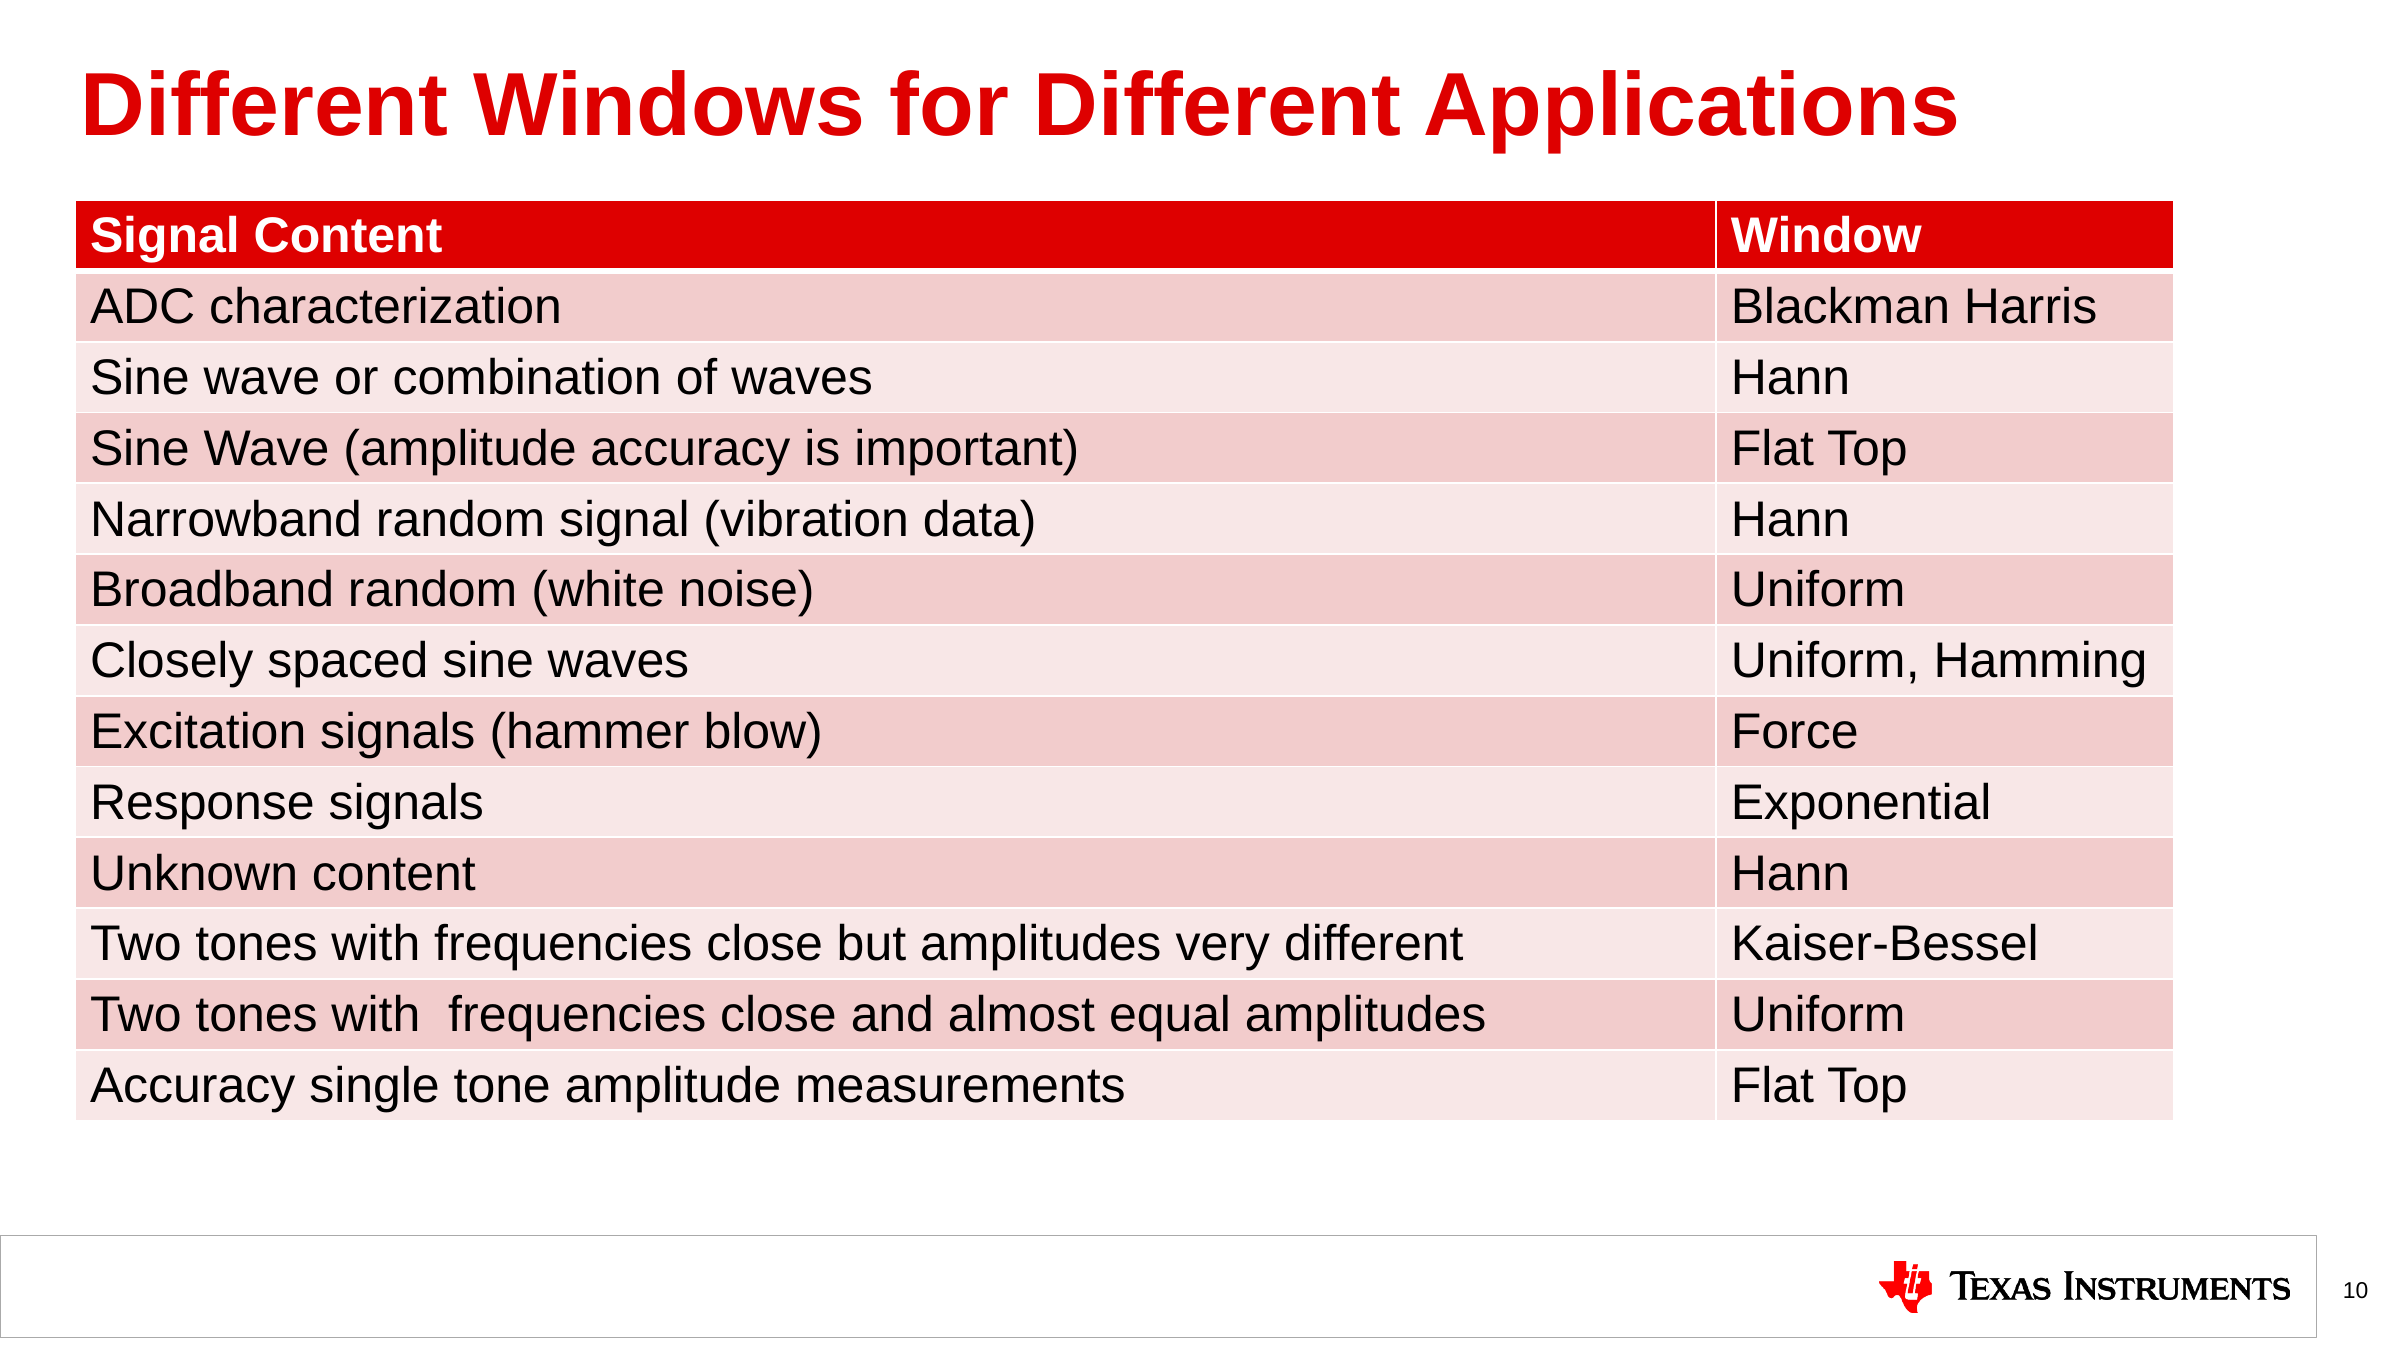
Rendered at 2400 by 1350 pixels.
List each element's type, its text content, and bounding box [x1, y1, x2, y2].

table_cell Hann [1717, 343, 2173, 412]
table_cell Uniform [1717, 555, 2173, 624]
slide_number 10 [1828, 1265, 2389, 1307]
table_cell Flat Top [1717, 413, 2173, 482]
table_cell Two tones with frequencies close and almost equal amplitudes [76, 980, 1715, 1049]
table_cell Broadband random (white noise) [76, 555, 1715, 624]
table_cell Closely spaced sine waves [76, 626, 1715, 695]
table_cell Accuracy single tone amplitude measurements [76, 1051, 1715, 1120]
table_cell Sine wave or combination of waves [76, 343, 1715, 412]
table_cell Excitation signals (hammer blow) [76, 697, 1715, 766]
table_cell Hann [1717, 484, 2173, 553]
table_cell Blackman Harris [1717, 274, 2173, 341]
table_header Window [1717, 201, 2173, 268]
table_cell Two tones with frequencies close but amplitudes very different [76, 909, 1715, 978]
picture [1879, 1307, 2290, 1313]
table_cell Exponential [1717, 767, 2173, 836]
table_cell Sine Wave (amplitude accuracy is important) [76, 413, 1715, 482]
table_cell Narrowband random signal (vibration data) [76, 484, 1715, 553]
table_cell Hann [1717, 838, 2173, 907]
table_cell Kaiser-Bessel [1717, 909, 2173, 978]
table_cell Flat Top [1717, 1051, 2173, 1120]
table_cell Unknown content [76, 838, 1715, 907]
table_cell Uniform [1717, 980, 2173, 1049]
picture [1879, 1261, 2290, 1265]
table_cell Uniform, Hamming [1717, 626, 2173, 695]
table_header Signal Content [76, 201, 1715, 268]
table_cell Response signals [76, 767, 1715, 836]
table_cell Force [1717, 697, 2173, 766]
title Different Windows for Different Applications [60, 27, 2282, 189]
table_cell ADC characterization [76, 274, 1715, 341]
